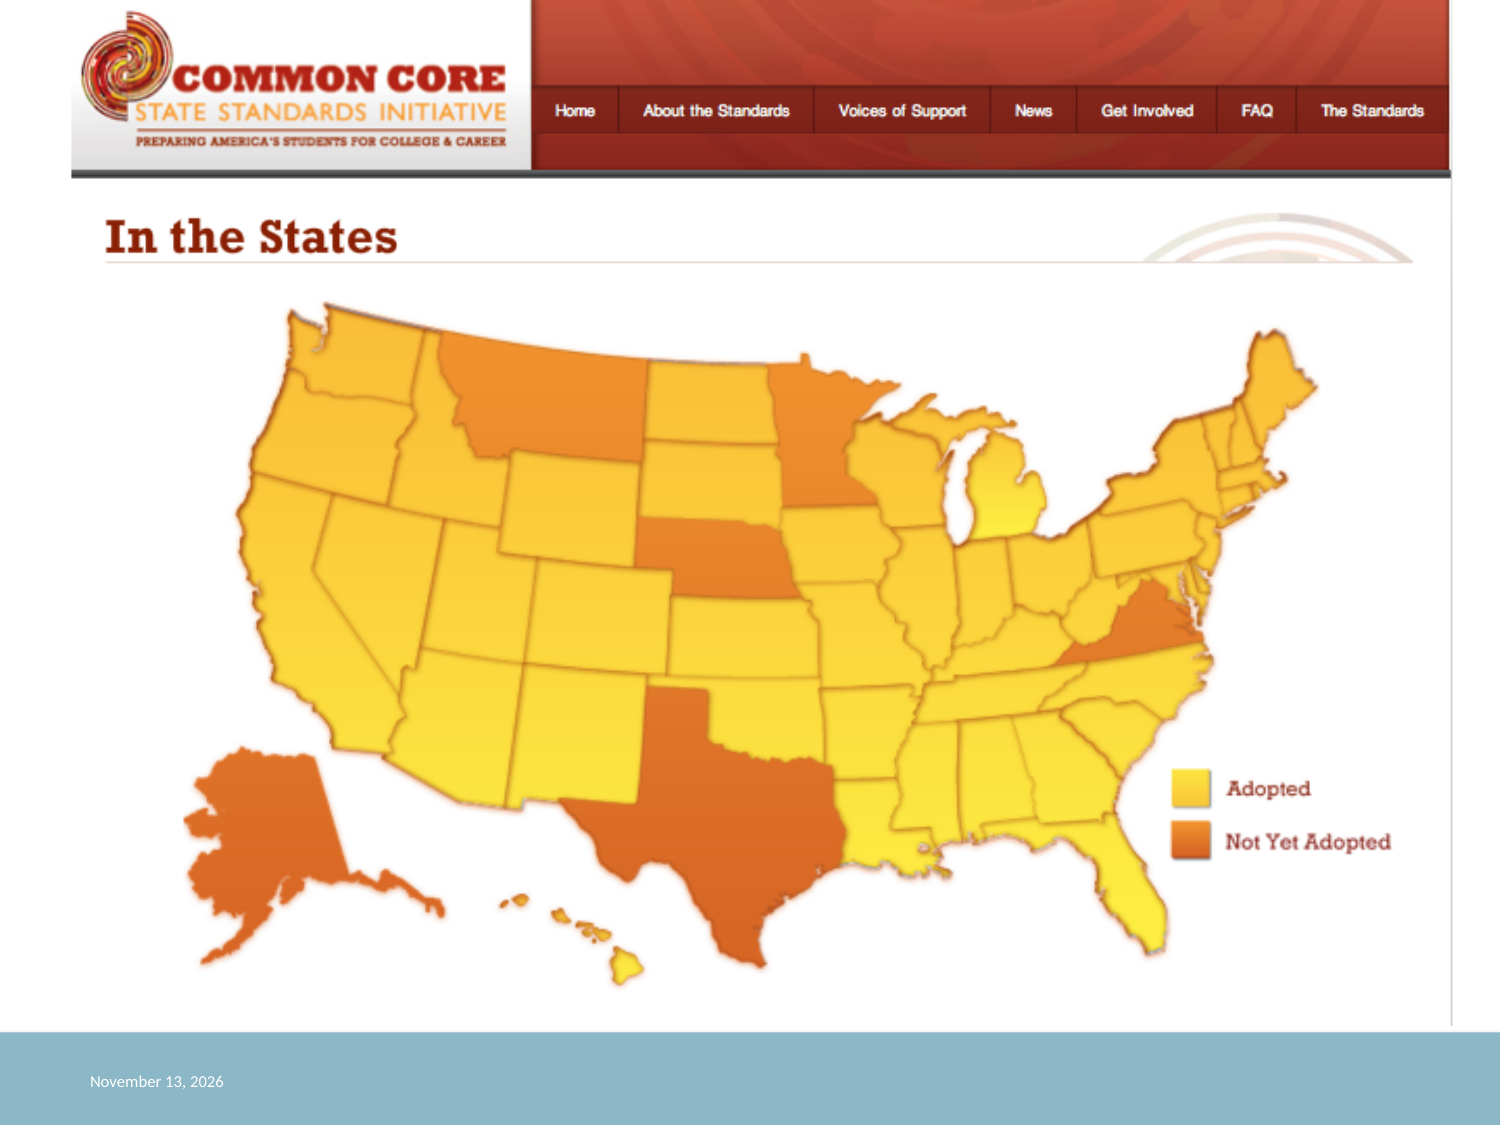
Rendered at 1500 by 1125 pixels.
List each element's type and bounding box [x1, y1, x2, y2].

picture [70, 0, 1453, 1027]
slide_number [75, 1051, 425, 1112]
